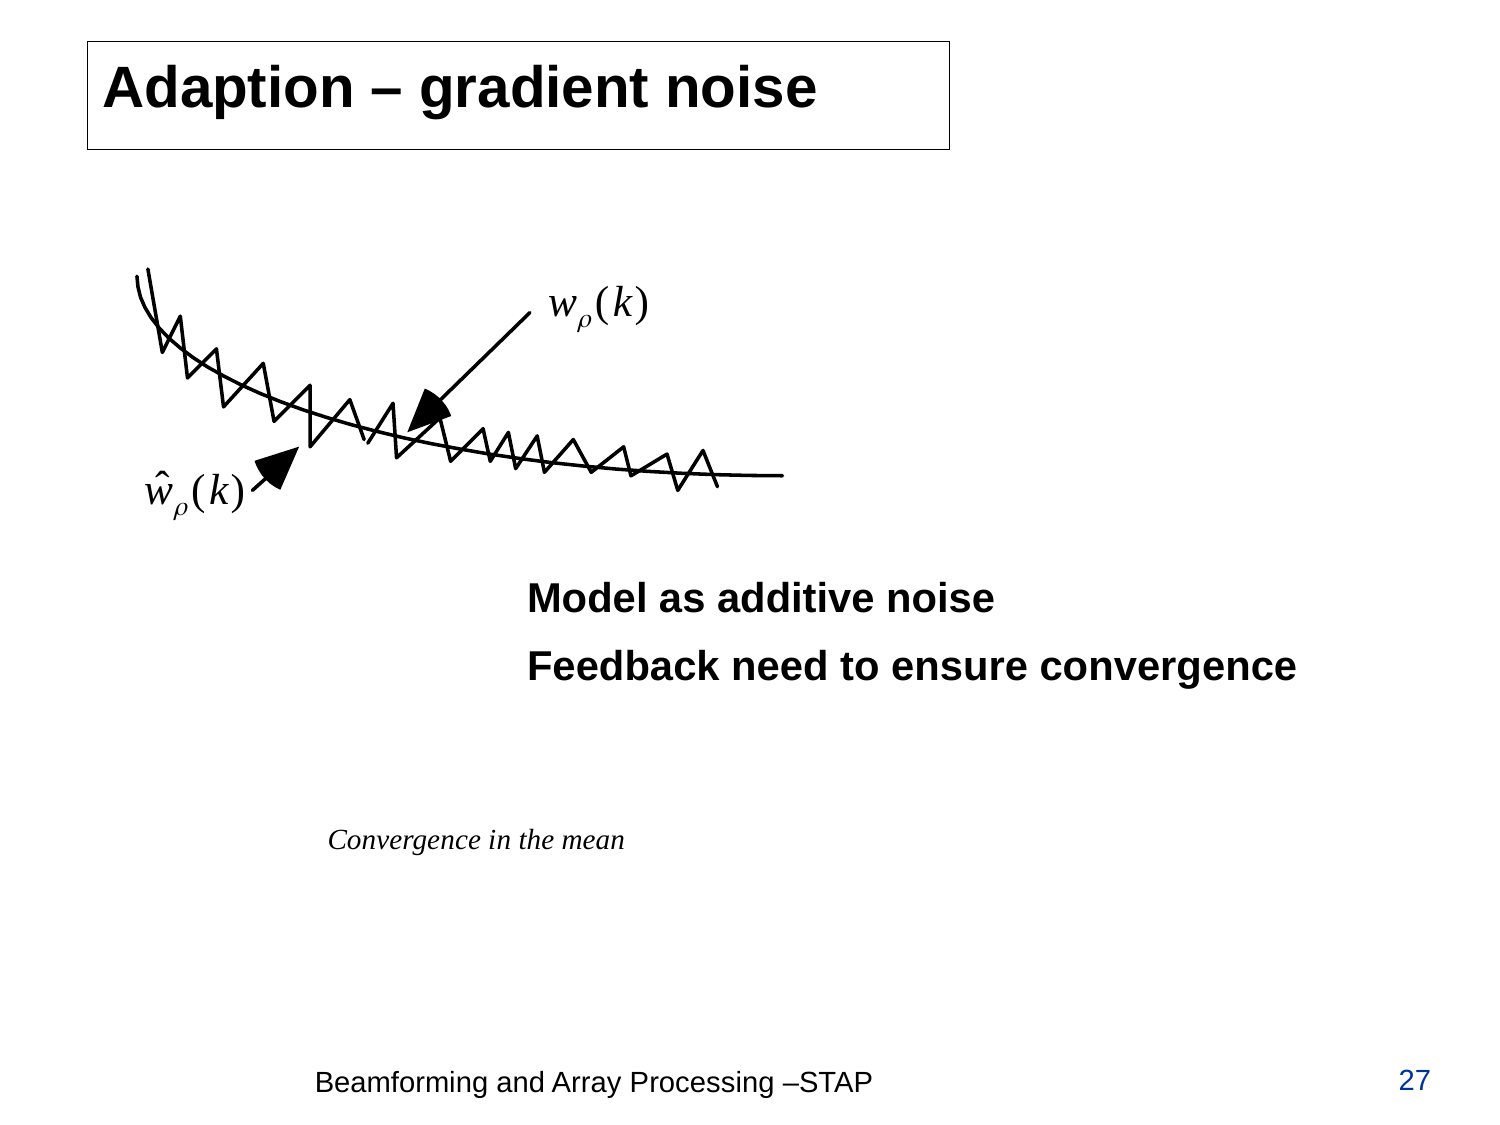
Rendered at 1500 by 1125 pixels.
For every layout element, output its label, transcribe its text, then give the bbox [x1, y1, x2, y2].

text_box Model as additive noise Feedback need to ensure convergence [512, 553, 1325, 685]
picture [93, 199, 1432, 531]
slide_number 27 [1207, 1055, 1447, 1102]
text_box Convergence in the mean [312, 812, 648, 863]
title Adaption – gradient noise [87, 41, 950, 150]
